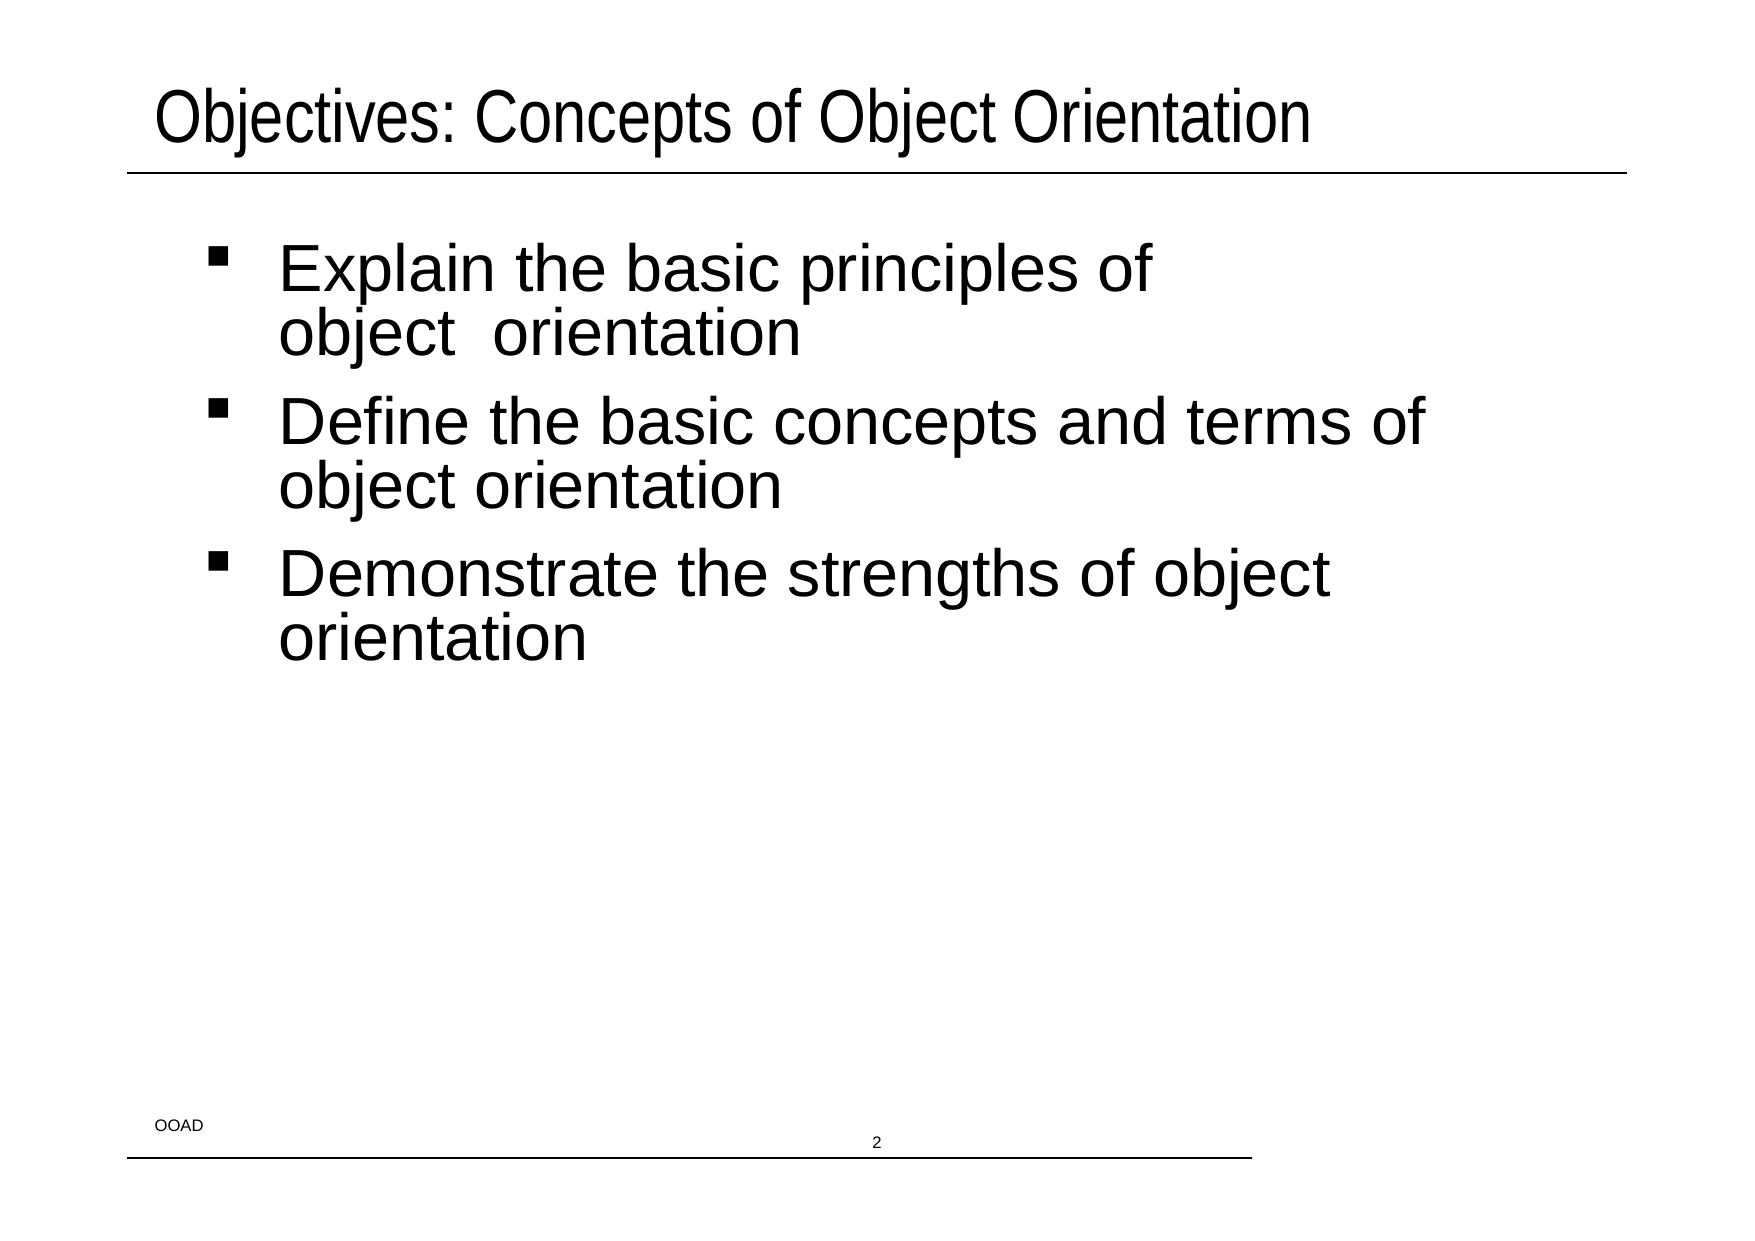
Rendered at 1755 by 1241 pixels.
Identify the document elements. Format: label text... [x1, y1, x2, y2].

slide_number 2 [863, 1133, 891, 1241]
footer OOAD [152, 1116, 207, 1241]
text_box Explain the basic principles of object orientation Define the basic concepts and terms of object orientation Demonstrate the strengths of object orientation [201, 240, 1550, 674]
title Objectives: Concepts of Object Orientation [152, 67, 1602, 275]
